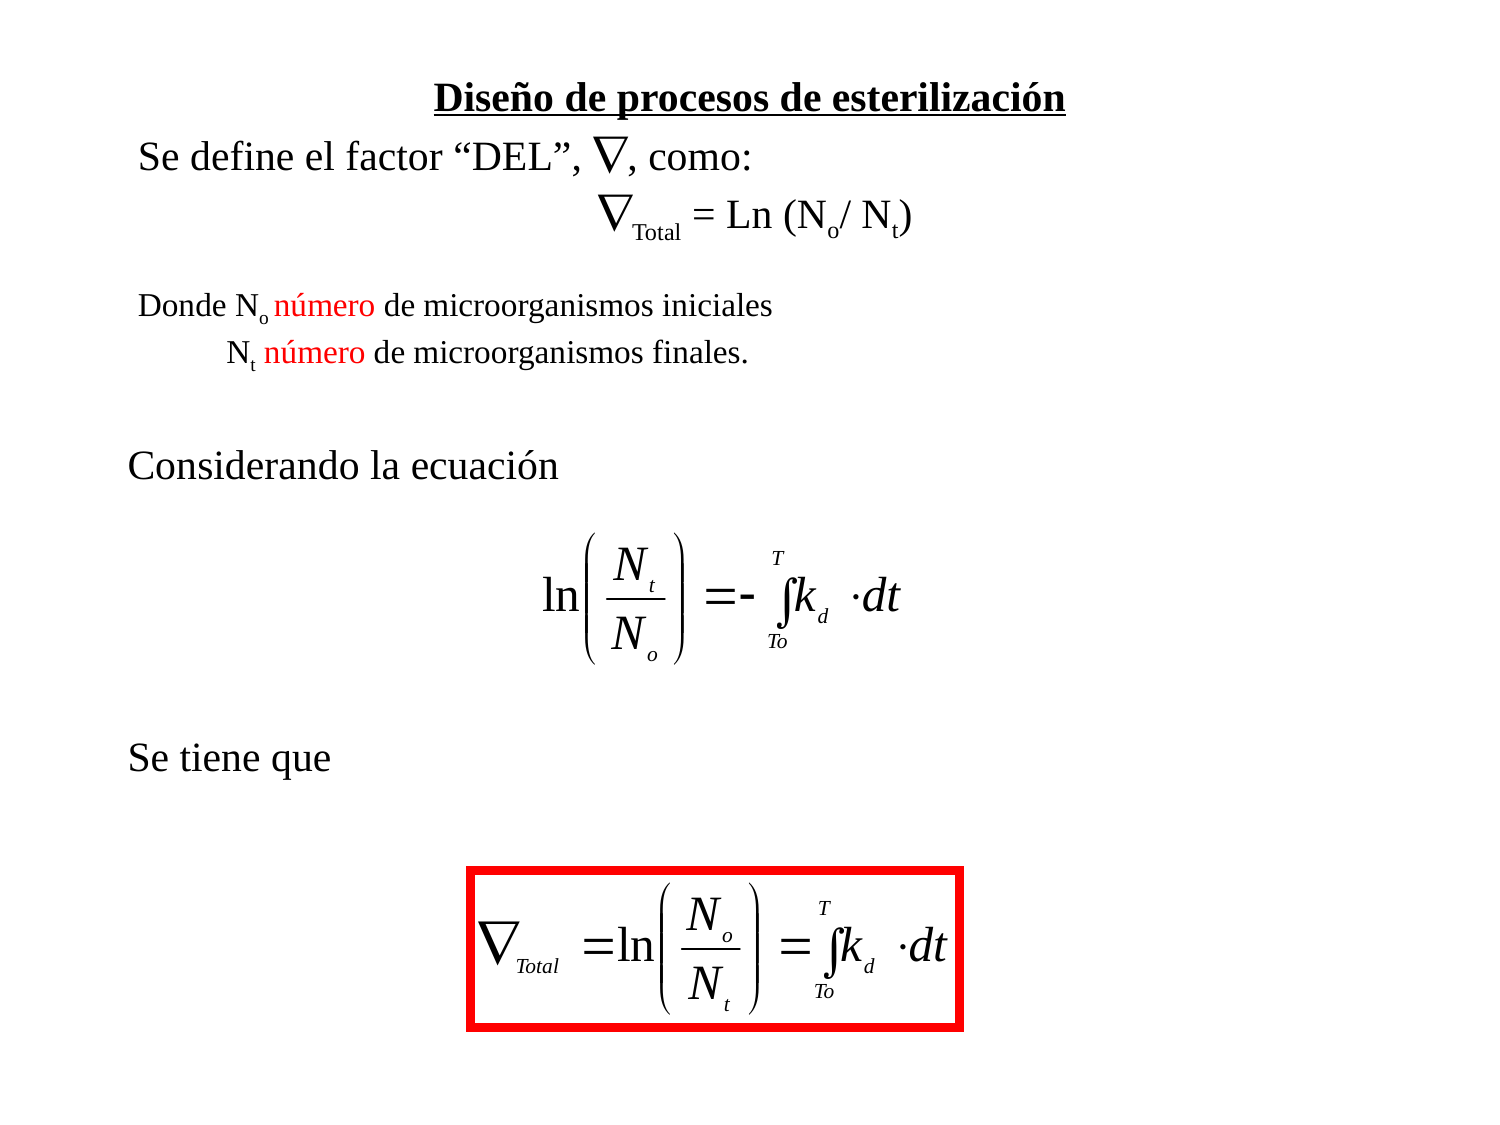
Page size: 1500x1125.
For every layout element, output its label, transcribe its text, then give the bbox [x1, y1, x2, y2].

list Diseño de procesos de esterilización Se define el factor “DEL”, , como: Total = Ln (No/ Nt) Donde No número de microorganismos iniciales Nt número de microorganismos finales. Considerando la ecuación Se tiene que [112, 62, 1388, 963]
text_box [537, 524, 910, 674]
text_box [474, 874, 956, 1024]
